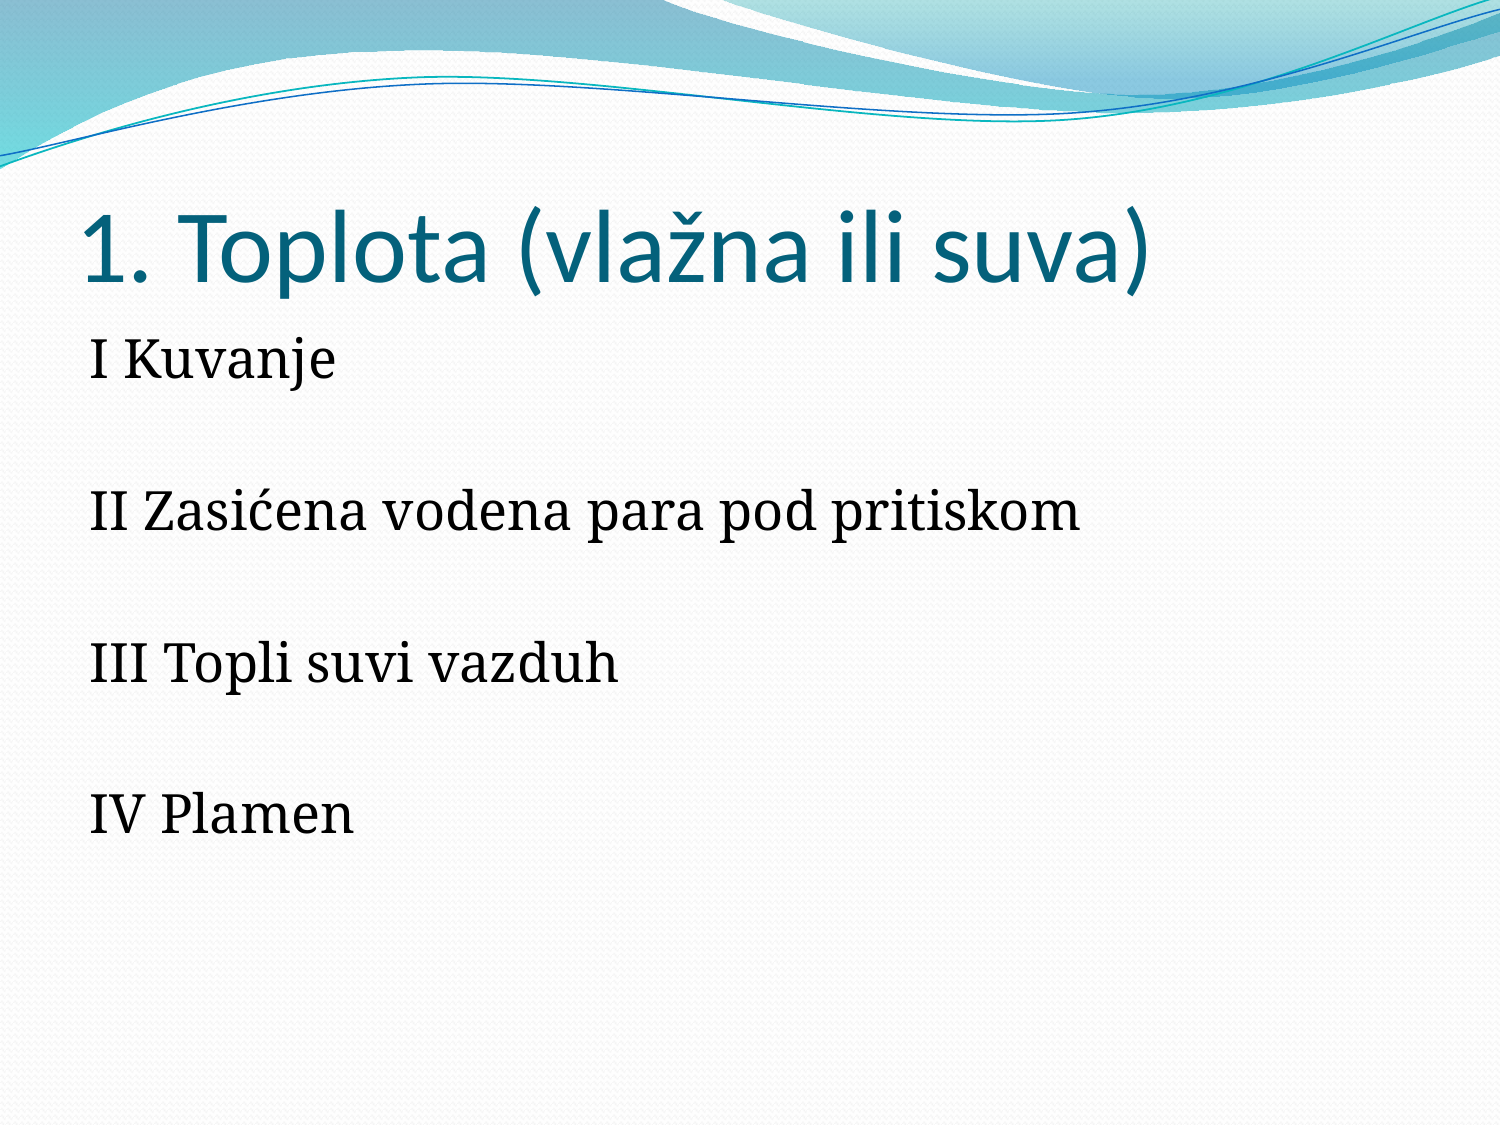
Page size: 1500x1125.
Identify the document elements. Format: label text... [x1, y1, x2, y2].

list I Kuvanje II Zasićena vodena para pod pritiskom III Topli suvi vazduh IV Plamen [75, 317, 1425, 1038]
title 1. Toplota (vlažna ili suva) [75, 115, 1425, 303]
